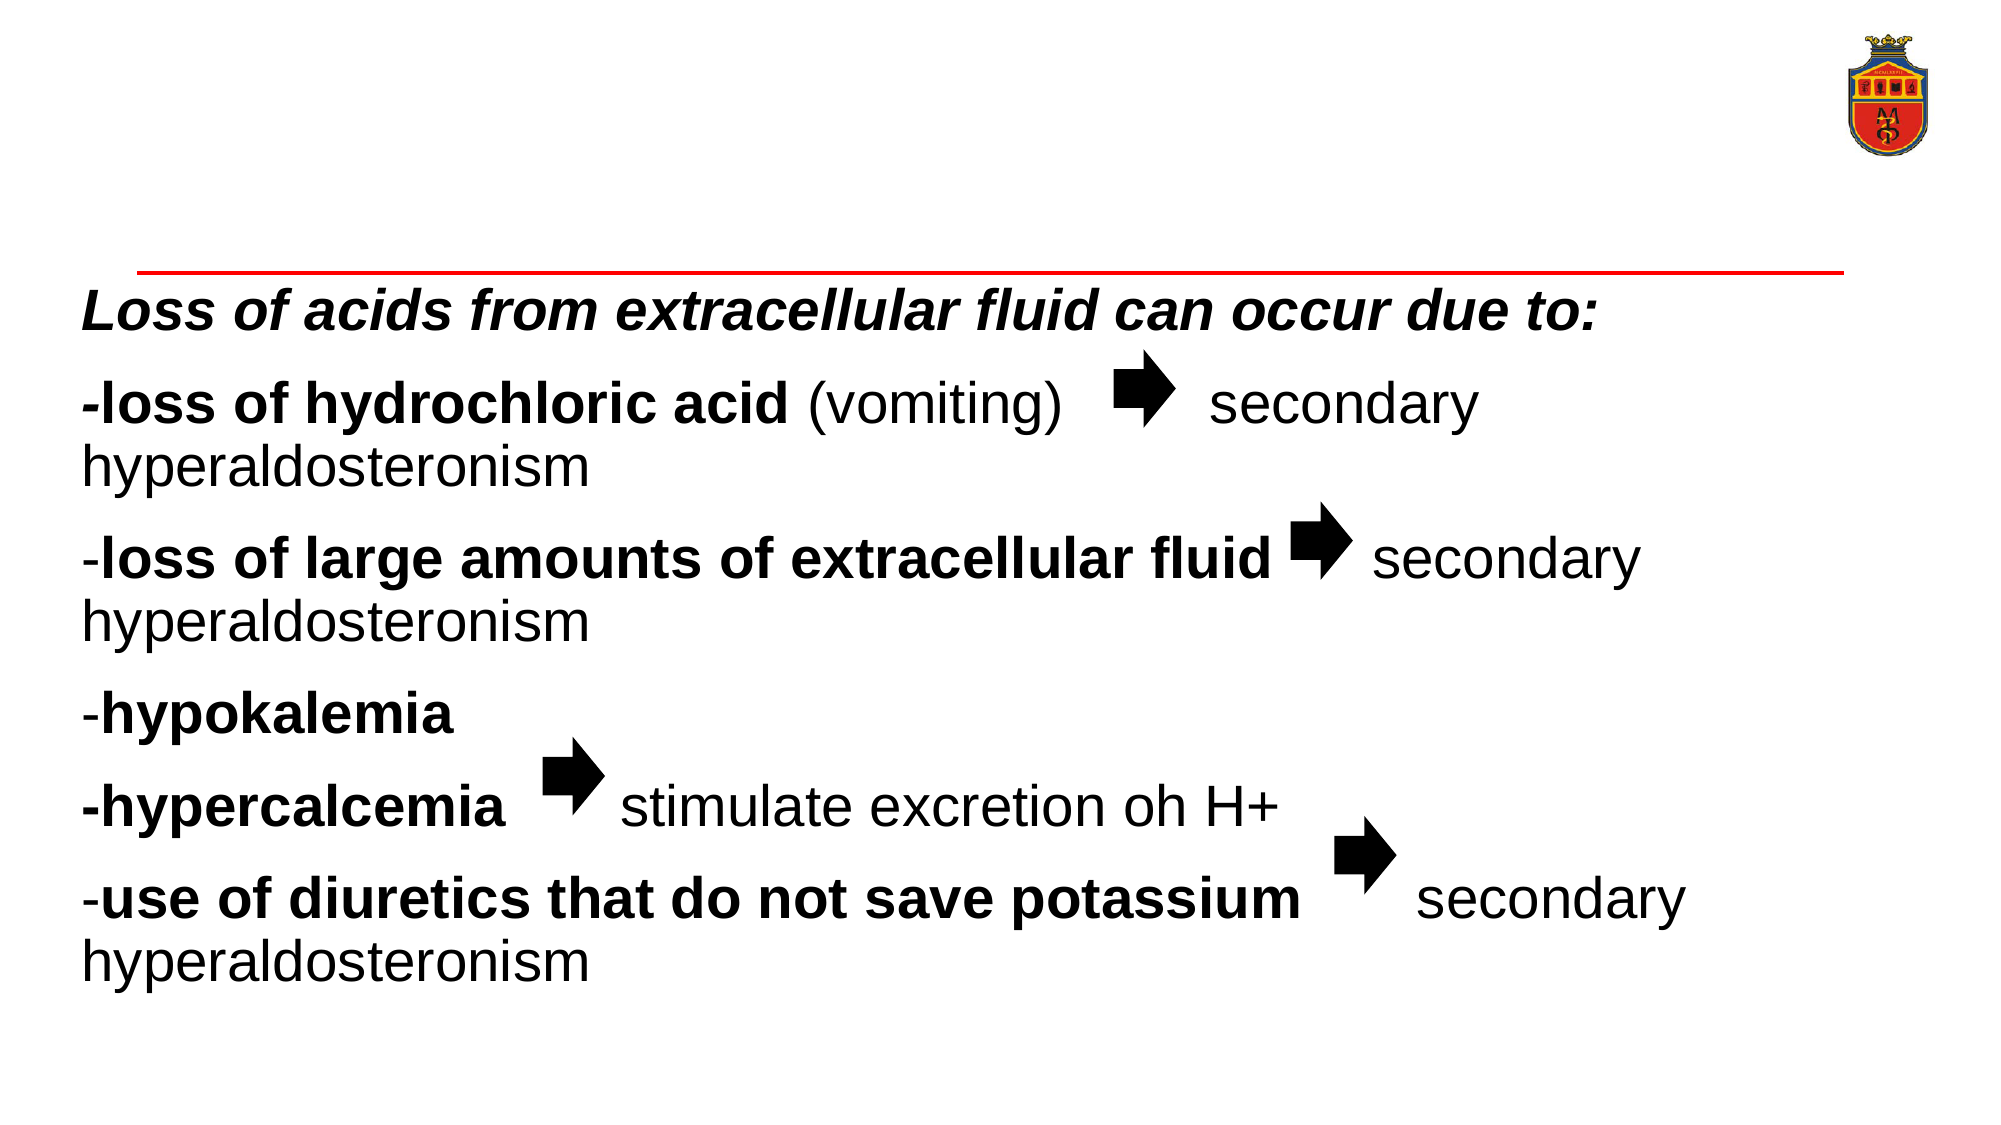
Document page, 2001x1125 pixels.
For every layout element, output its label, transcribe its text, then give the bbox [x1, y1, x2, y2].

text_box [542, 736, 606, 816]
list Loss of acids from extracellular fluid can occur due to: -loss of hydrochloric acid (vomiting) secondary hyperaldosteronism -loss of large amounts of extracellular fluid secondary hyperaldosteronism -hypokalemia -hypercalcemia stimulate excretion oh H+ -use of diuretics that do not save potassium secondary hyperaldosteronism [66, 273, 2000, 1125]
text_box [1334, 815, 1397, 895]
text_box [1290, 501, 1353, 580]
picture [1794, 16, 1969, 189]
text_box [1113, 349, 1176, 428]
